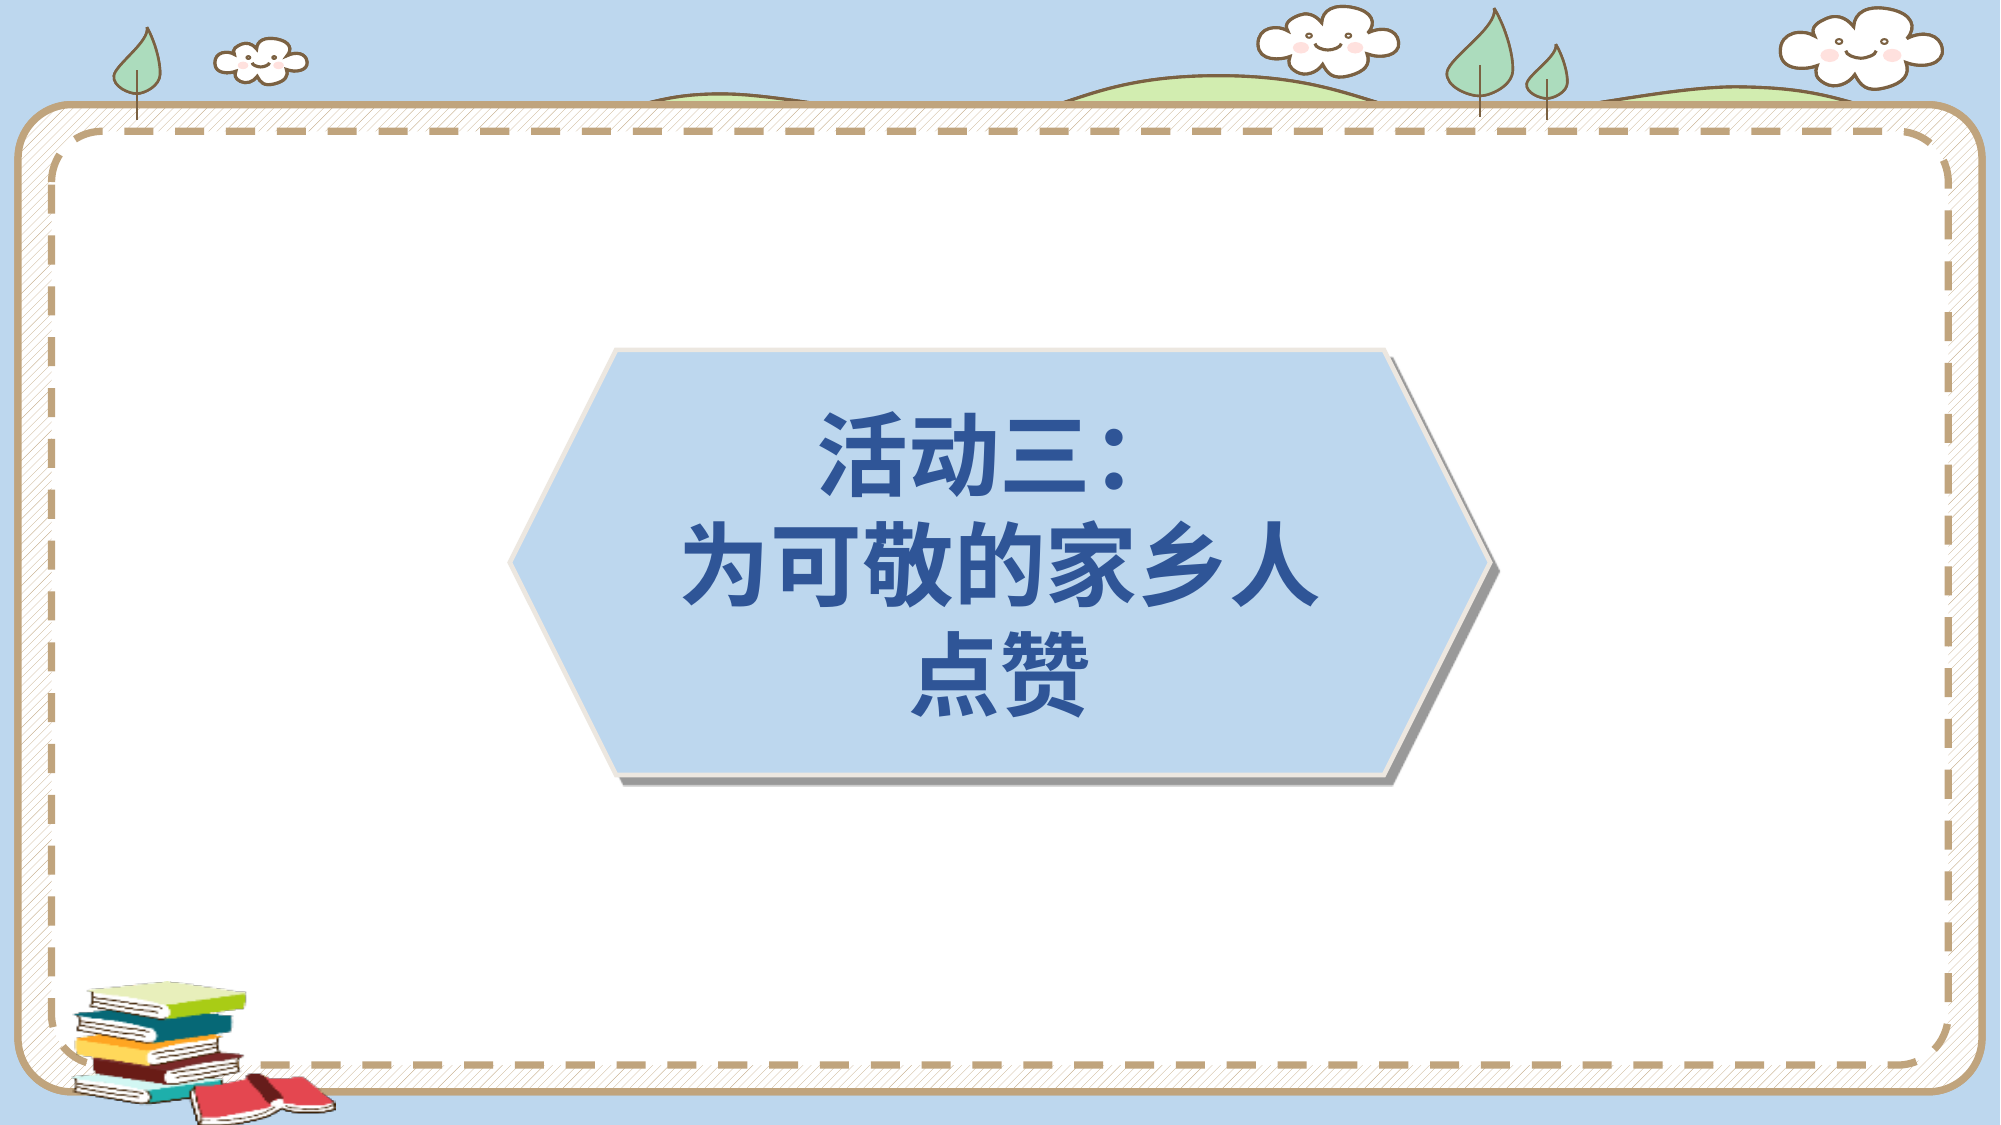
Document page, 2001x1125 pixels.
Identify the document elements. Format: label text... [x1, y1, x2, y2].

picture [71, 981, 336, 1125]
text_box 活动三： 为可敬的家乡人点赞 [508, 348, 1492, 777]
